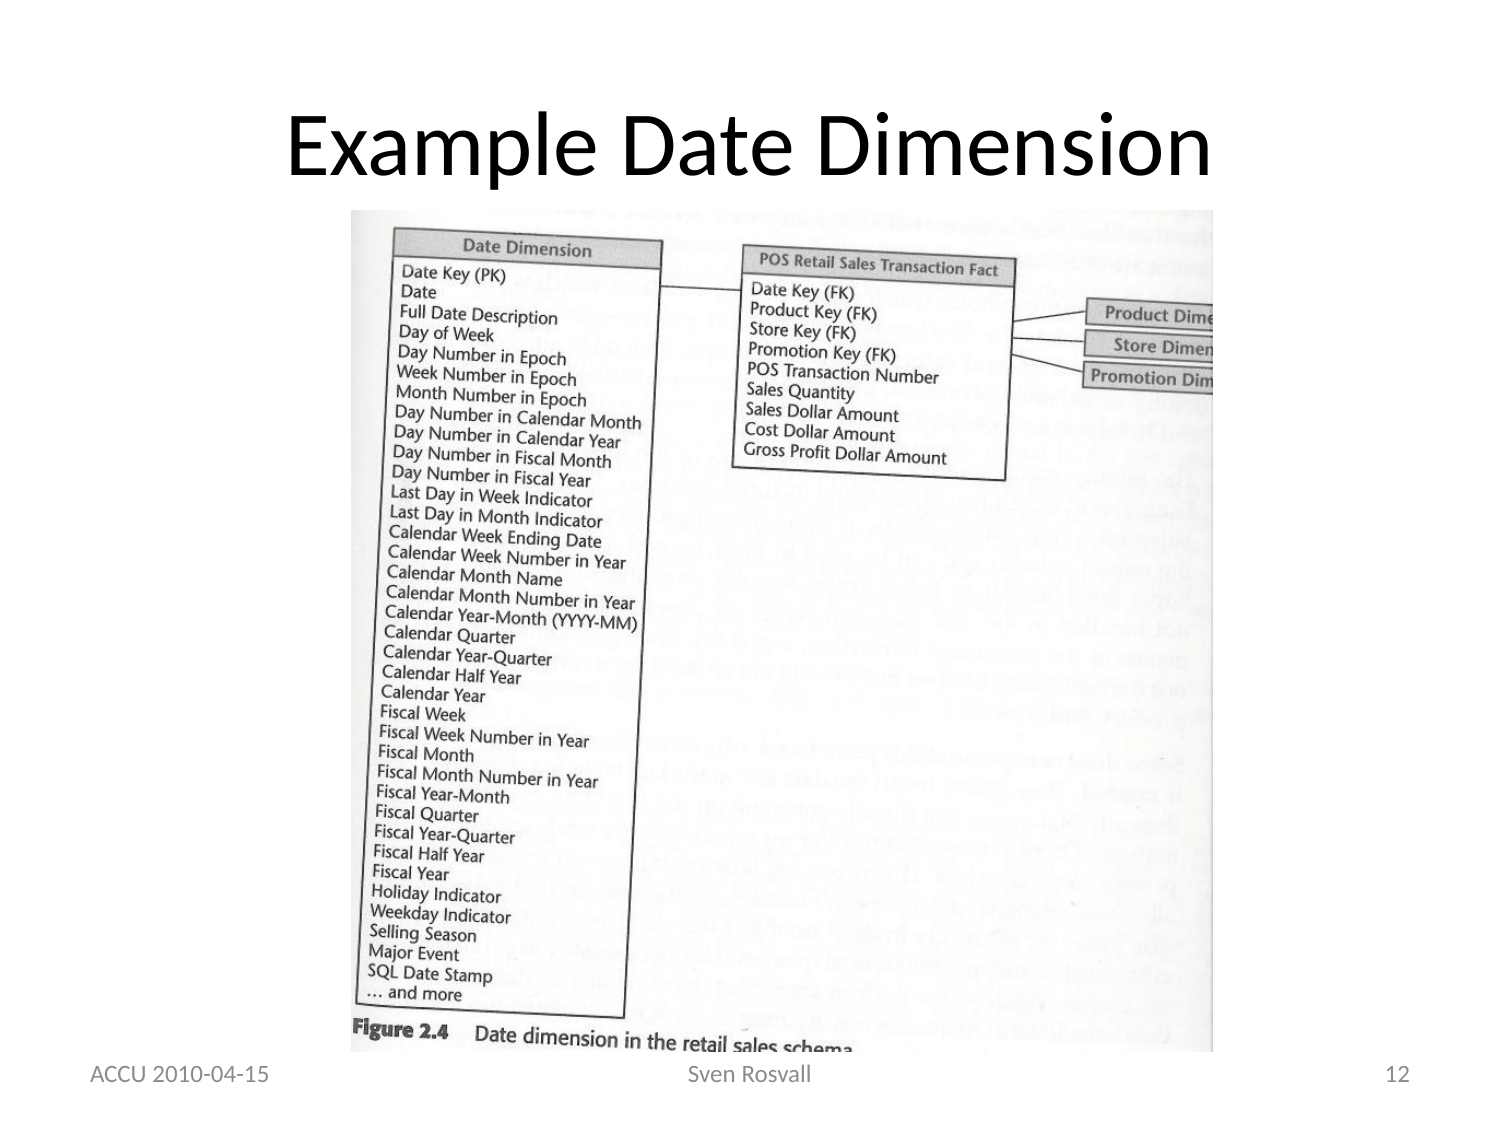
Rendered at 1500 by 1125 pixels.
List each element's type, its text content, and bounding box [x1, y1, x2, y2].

picture [351, 210, 1213, 1052]
footer Sven Rosvall [512, 1060, 988, 1103]
slide_number 12 [1074, 1042, 1425, 1103]
title Example Date Dimension [75, 45, 1425, 233]
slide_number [75, 1042, 425, 1103]
